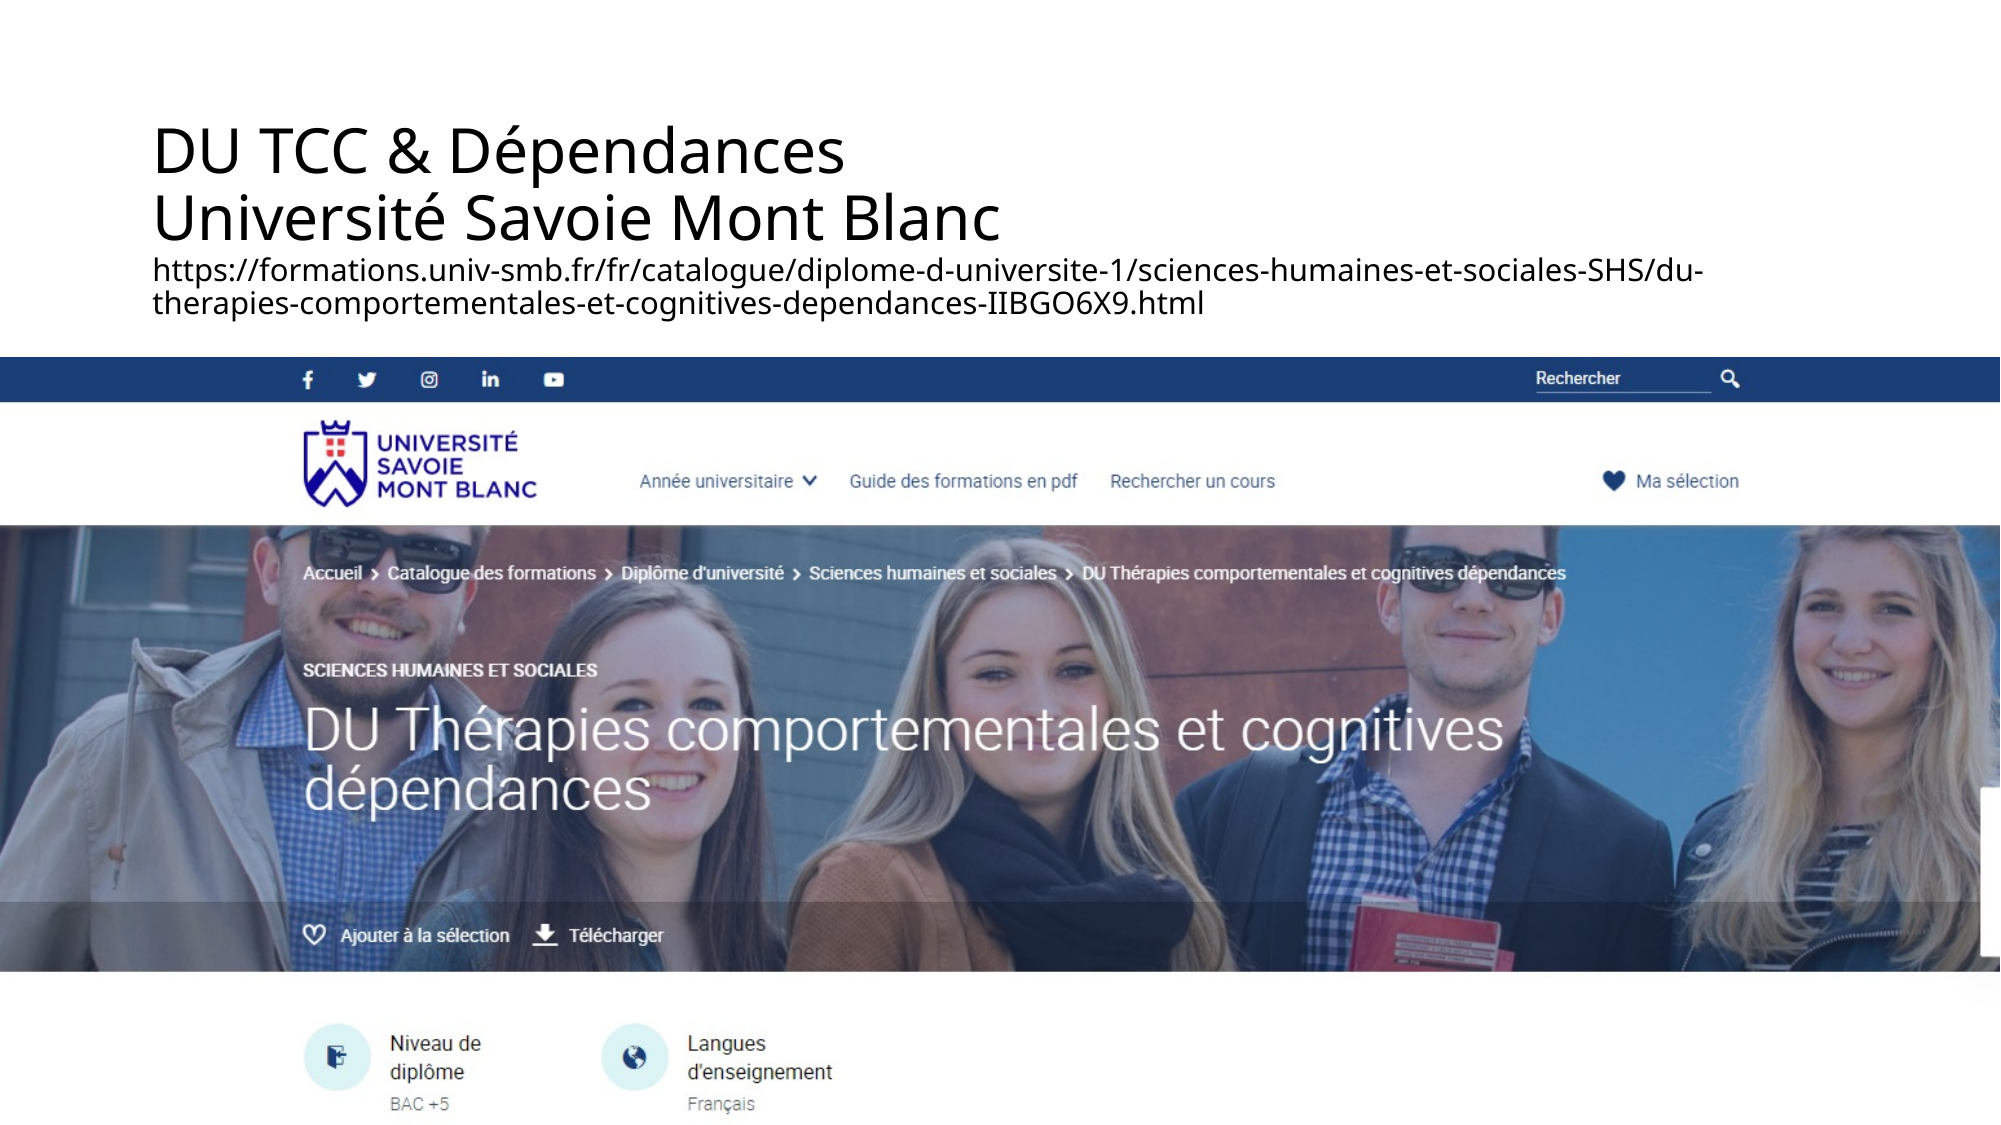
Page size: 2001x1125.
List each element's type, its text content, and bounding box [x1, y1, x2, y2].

title DU TCC & Dépendances Université Savoie Mont Blanc https://formations.univ-smb.fr/fr/catalogue/diplome-d-universite-1/sciences-humaines-et-sociales-SHS/du-therapies-comportementales-et-cognitives-dependances-IIBGO6X9.html [137, 111, 1863, 330]
picture [0, 357, 2000, 1125]
